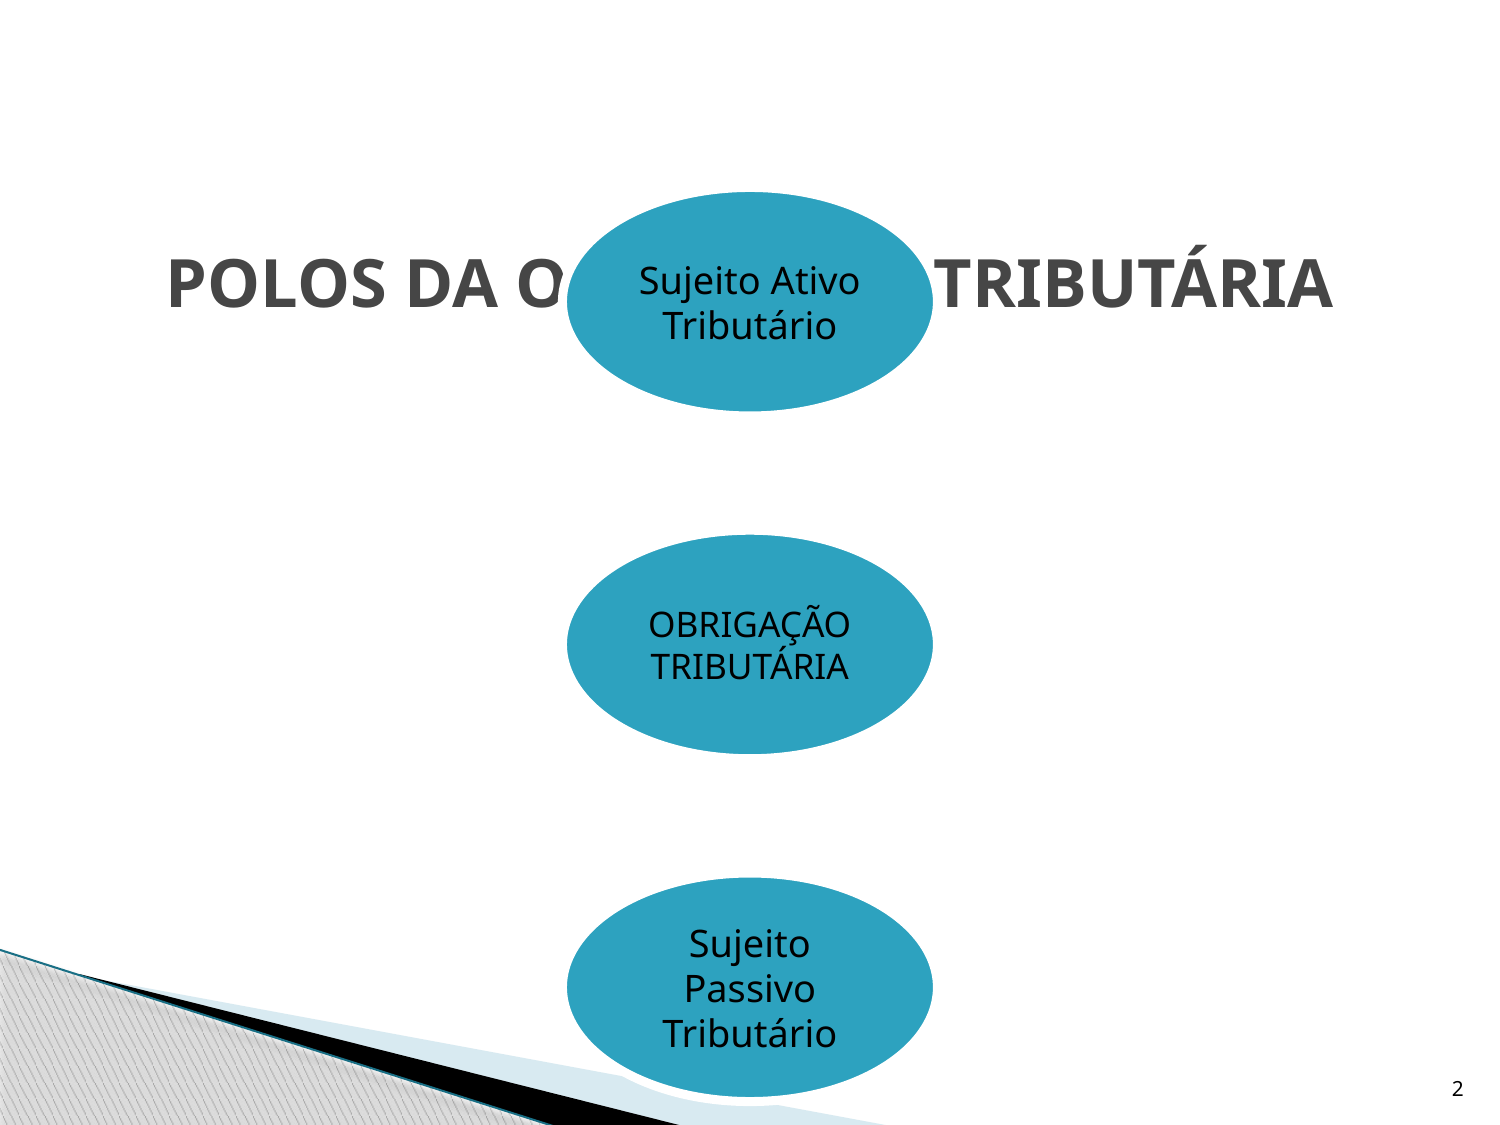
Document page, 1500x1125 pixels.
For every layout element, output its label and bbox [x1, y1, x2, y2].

list [0, 187, 1500, 1102]
